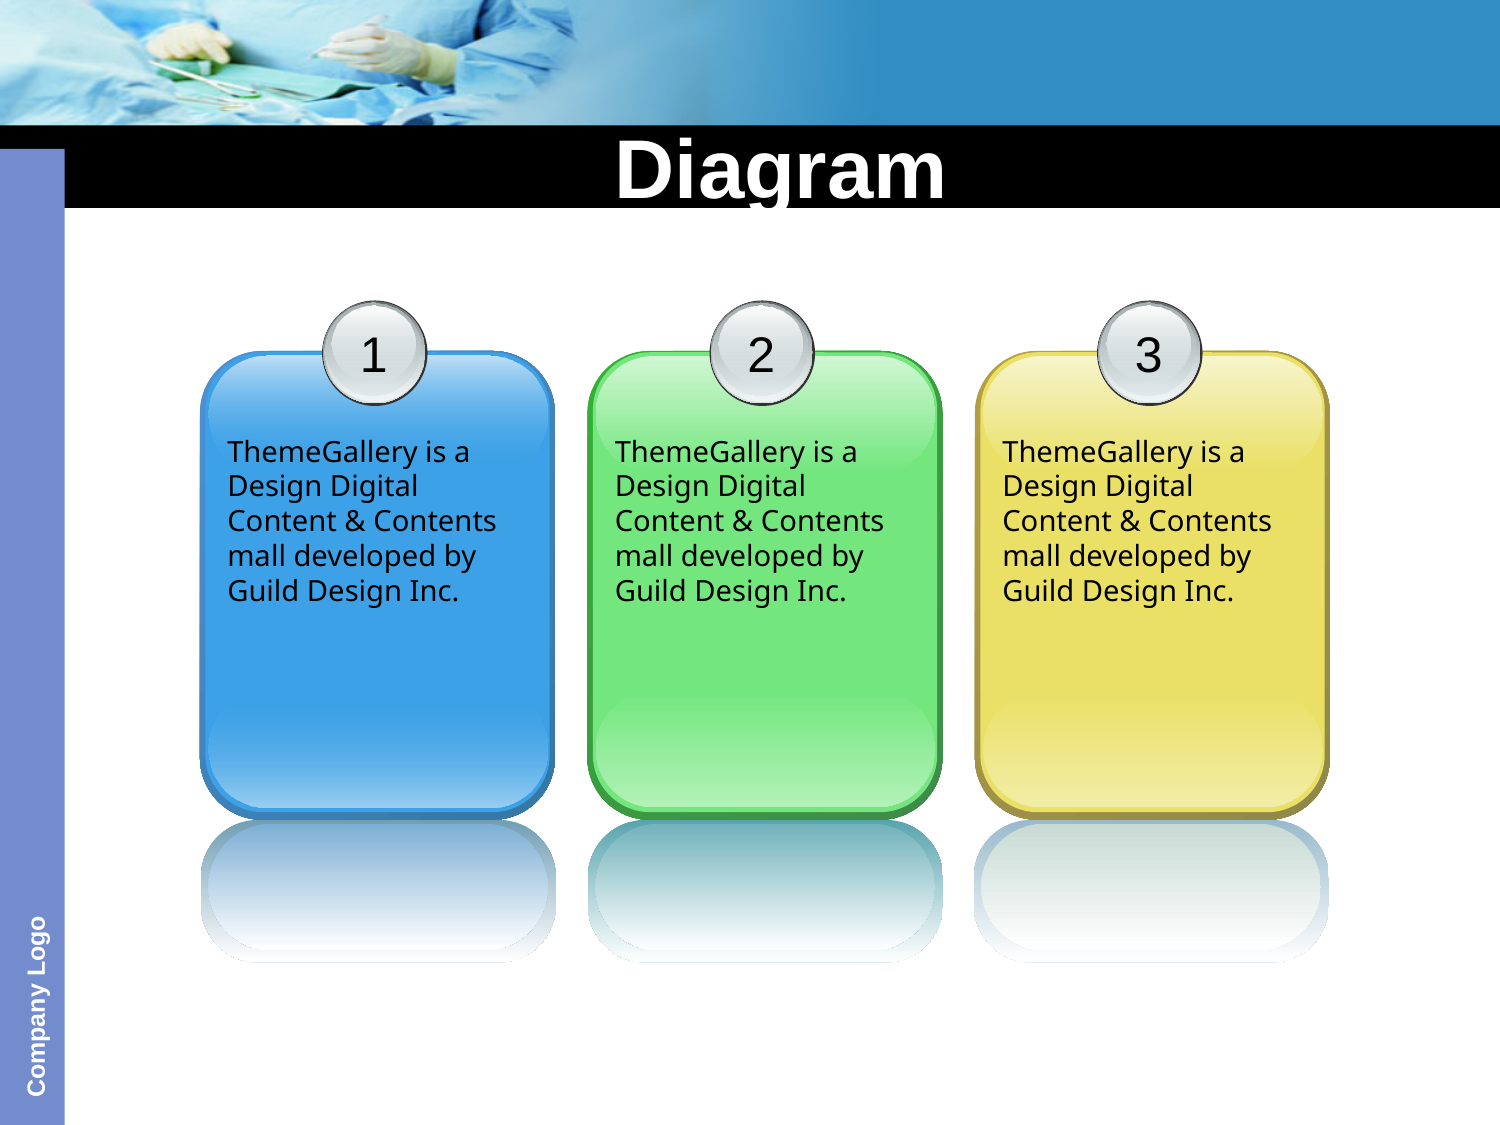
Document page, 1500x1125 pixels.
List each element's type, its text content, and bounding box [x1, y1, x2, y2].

picture [0, 0, 1500, 125]
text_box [973, 300, 1331, 963]
title Diagram [62, 124, 1500, 206]
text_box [587, 300, 944, 963]
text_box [199, 300, 557, 963]
